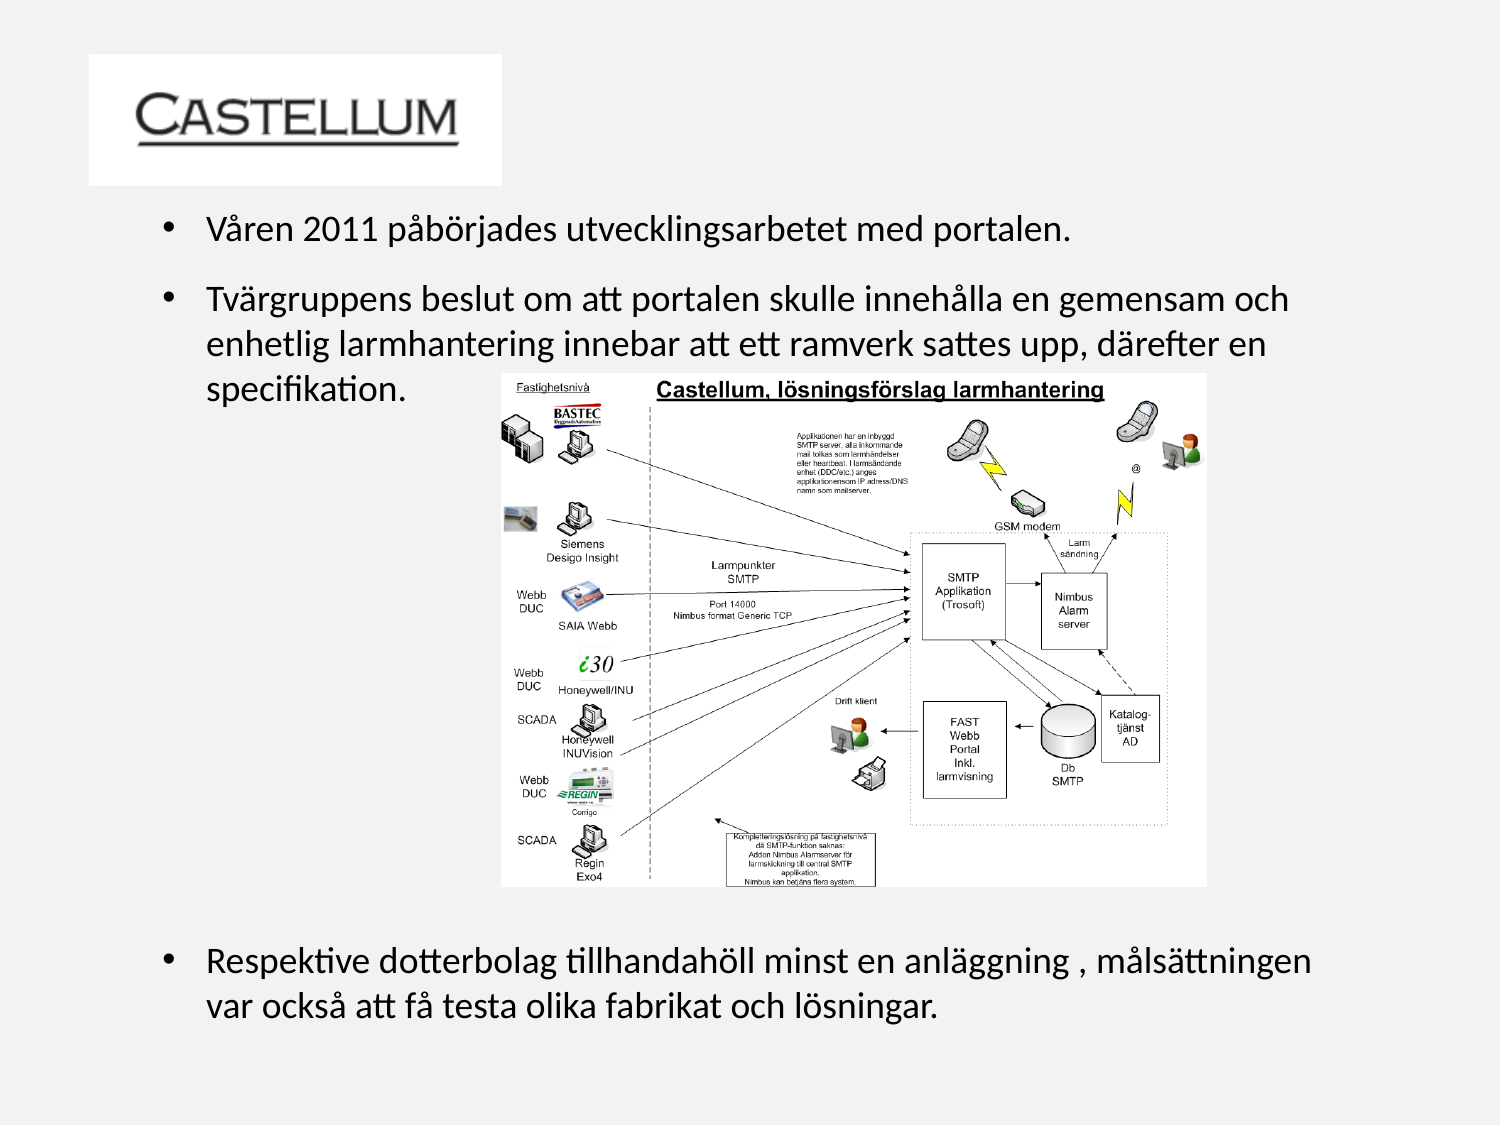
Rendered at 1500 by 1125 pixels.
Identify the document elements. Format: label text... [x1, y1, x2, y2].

picture [501, 373, 1207, 887]
text_box Respektive dotterbolag tillhandahöll minst en anläggning , målsättningen var också att få testa olika fabrikat och lösningar. [147, 928, 1365, 1034]
text_box Våren 2011 påbörjades utvecklingsarbetet med portalen. Tvärgruppens beslut om att portalen skulle innehålla en gemensam och enhetlig larmhantering innebar att ett ramverk sattes upp, därefter en specifikation. [147, 196, 1365, 416]
picture [88, 54, 503, 186]
